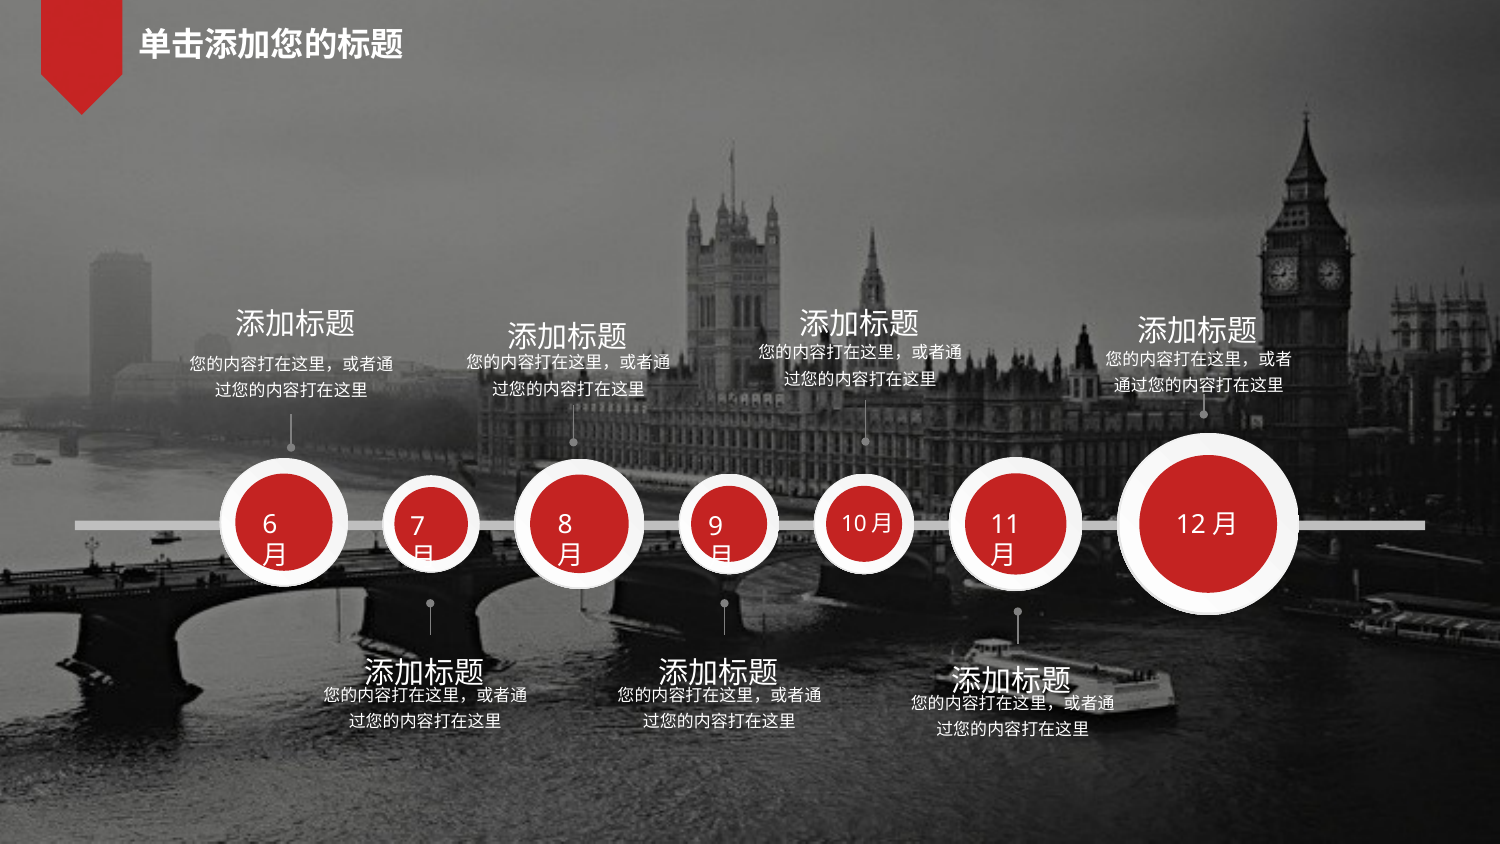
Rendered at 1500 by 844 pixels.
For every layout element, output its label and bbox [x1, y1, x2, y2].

text_box [599, 603, 840, 739]
text_box [305, 603, 546, 739]
text_box [219, 458, 349, 587]
text_box [739, 286, 982, 442]
text_box [919, 520, 948, 531]
text_box [678, 473, 780, 575]
text_box [645, 520, 678, 531]
text_box [74, 520, 219, 531]
text_box [892, 611, 1133, 747]
text_box [1083, 520, 1117, 531]
text_box [349, 520, 382, 531]
text_box [151, 286, 439, 448]
text_box [41, 0, 438, 115]
text_box [1117, 432, 1300, 615]
text_box [948, 456, 1083, 591]
text_box [813, 473, 919, 575]
picture [0, 0, 1500, 844]
text_box [780, 520, 813, 531]
text_box [382, 475, 480, 573]
text_box [452, 299, 685, 443]
text_box [480, 520, 514, 531]
text_box [514, 458, 645, 589]
text_box [1300, 520, 1426, 531]
text_box [1084, 293, 1314, 415]
